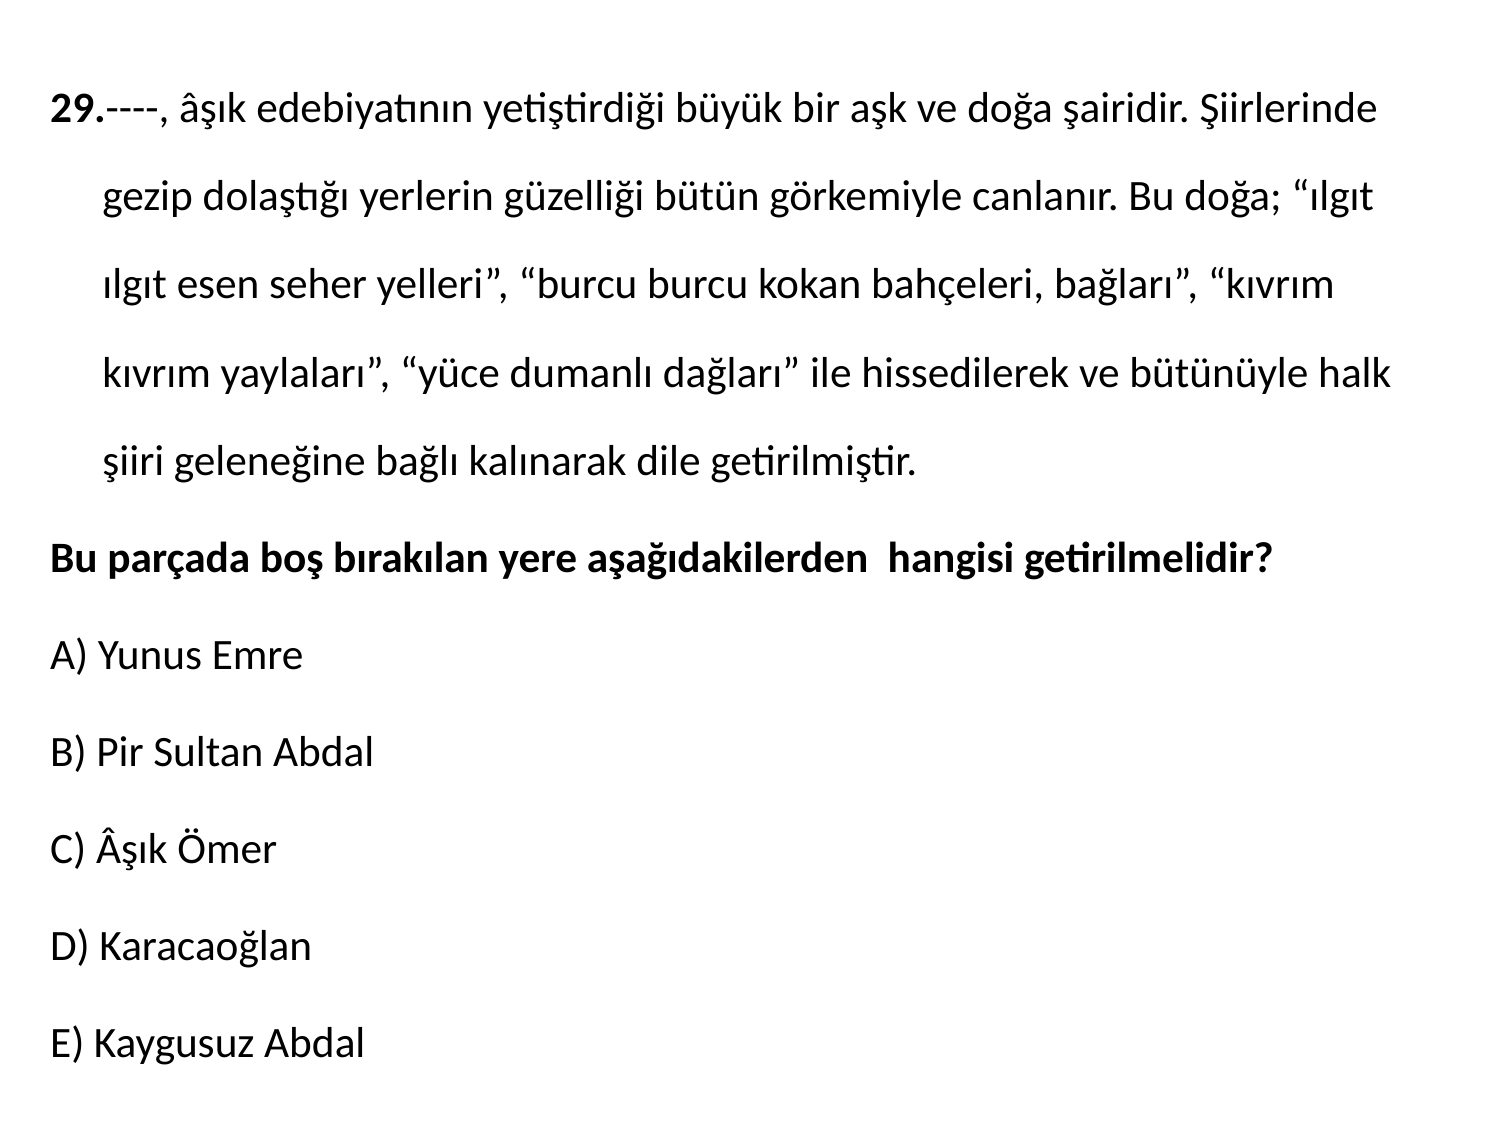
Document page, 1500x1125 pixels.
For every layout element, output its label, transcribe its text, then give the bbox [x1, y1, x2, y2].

list 29.----, âşık edebiyatının yetiştirdiği büyük bir aşk ve doğa şairidir. Şiirlerinde gezip dolaştığı yerlerin güzelliği bütün görkemiyle canlanır. Bu doğa; “ılgıt ılgıt esen seher yelleri”, “burcu burcu kokan bahçeleri, bağları”, “kıvrım kıvrım yaylaları”, “yüce dumanlı dağları” ile hissedilerek ve bütünüyle halk şiiri geleneğine bağlı kalınarak dile getirilmiştir. Bu parçada boş bırakılan yere aşağıdakilerden hangisi getirilmelidir? A) Yunus Emre B) Pir Sultan Abdal C) Âşık Ömer D) Karacaoğlan E) Kaygusuz Abdal [35, 35, 1454, 1090]
